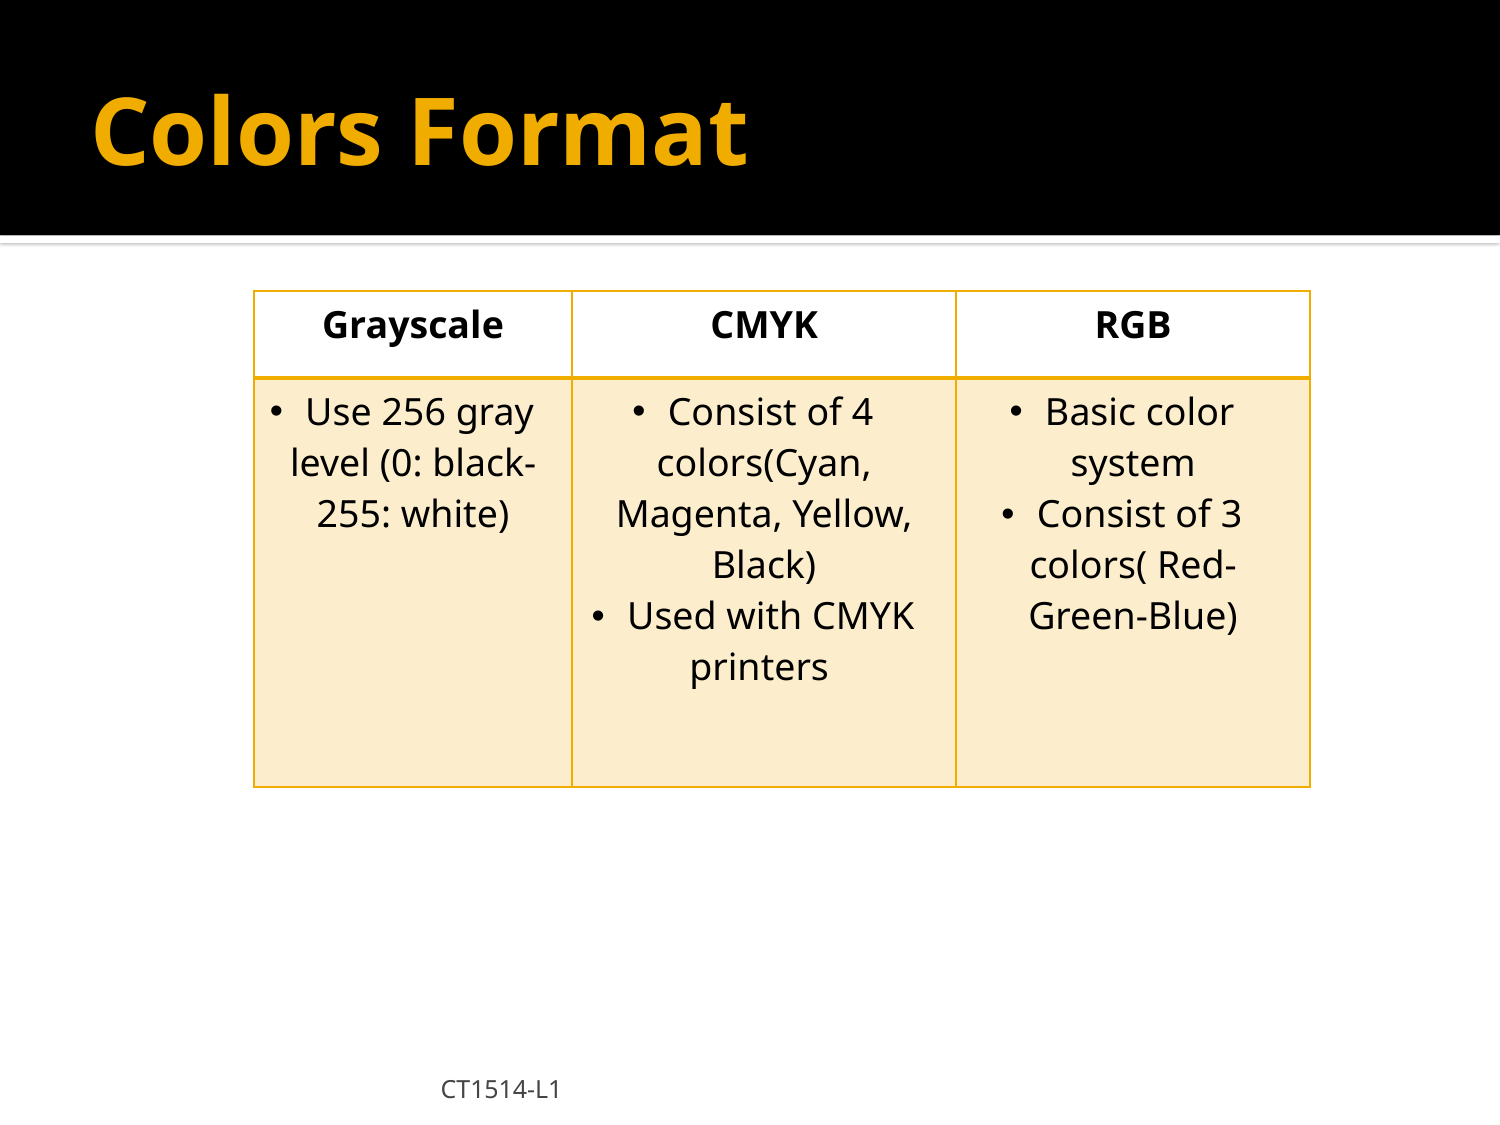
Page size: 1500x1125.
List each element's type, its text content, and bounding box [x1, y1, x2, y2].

table_cell Consist of 4 colors(Cyan, Magenta, Yellow, Black) Used with CMYK printers [573, 380, 955, 786]
table_header CMYK [573, 292, 955, 376]
table_header Grayscale [255, 292, 571, 376]
table_cell Use 256 gray level (0: black-255: white) [255, 380, 571, 786]
table_header RGB [957, 292, 1309, 376]
footer CT1514-L1 [433, 1062, 1337, 1108]
table_cell Basic color system Consist of 3 colors( Red-Green-Blue) [957, 380, 1309, 786]
title Colors Format [75, 25, 1425, 231]
